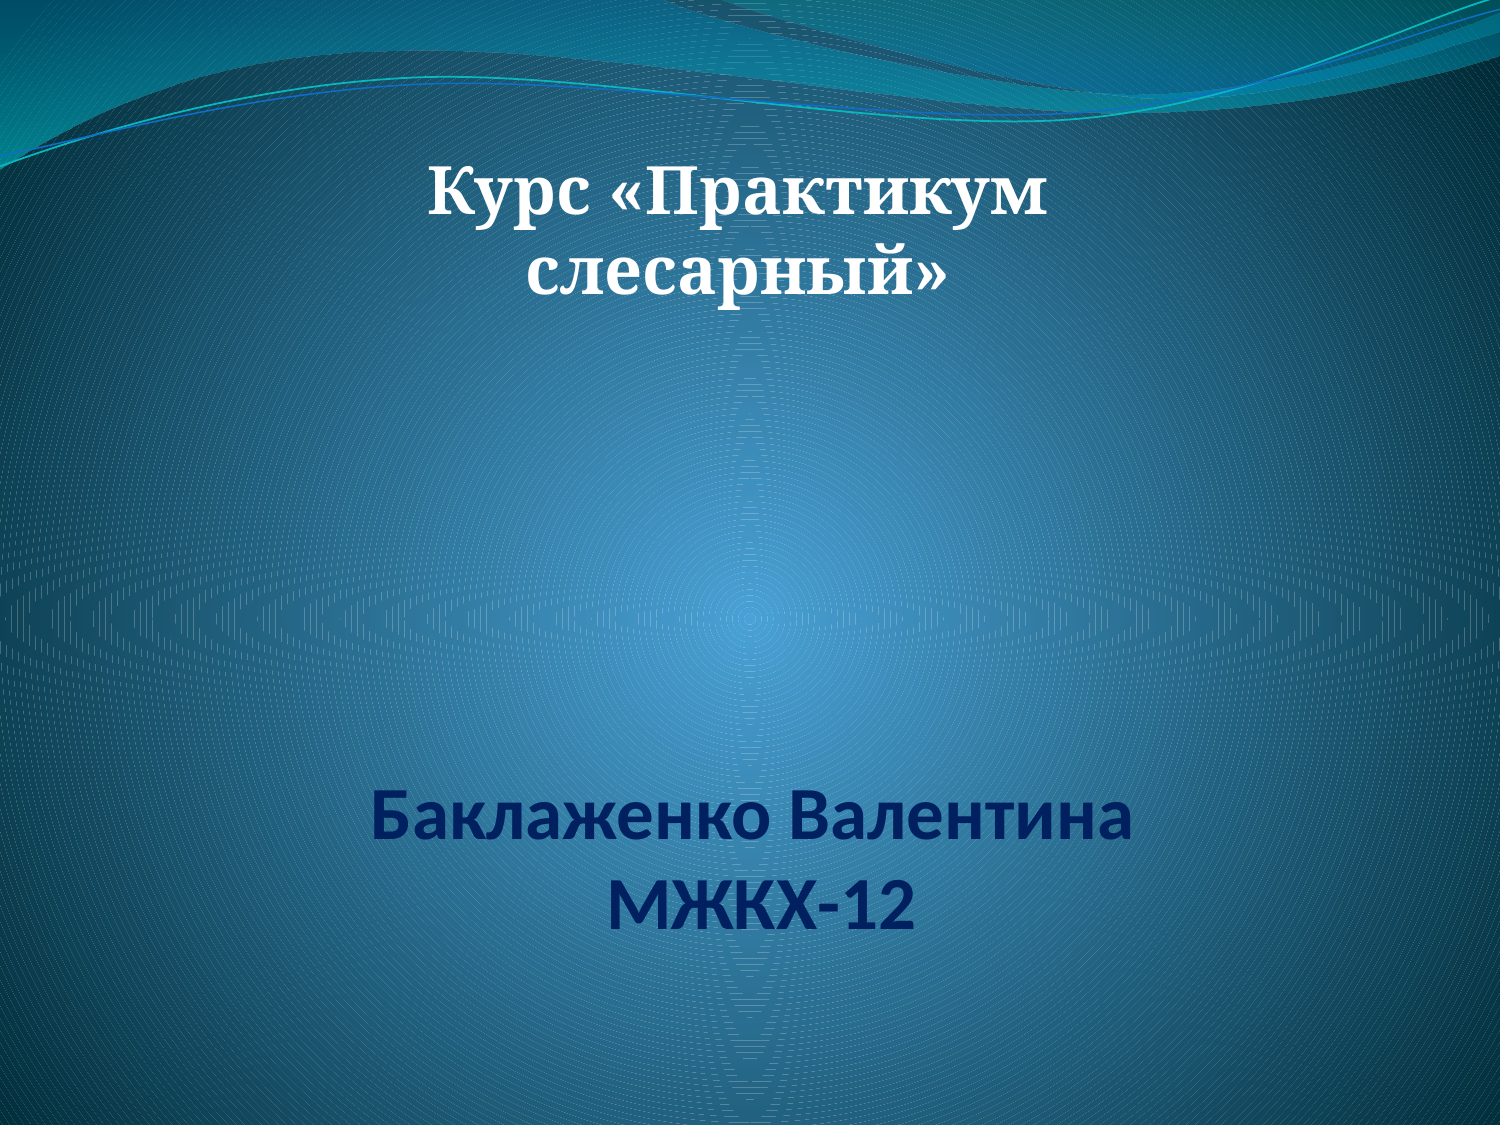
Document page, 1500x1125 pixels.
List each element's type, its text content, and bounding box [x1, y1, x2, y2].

title [41, 0, 1471, 478]
subtitle Курс «Практикум слесарный» [218, 140, 1269, 364]
text_box Баклаженко Валентина МЖКХ-12 [123, 739, 1399, 1060]
